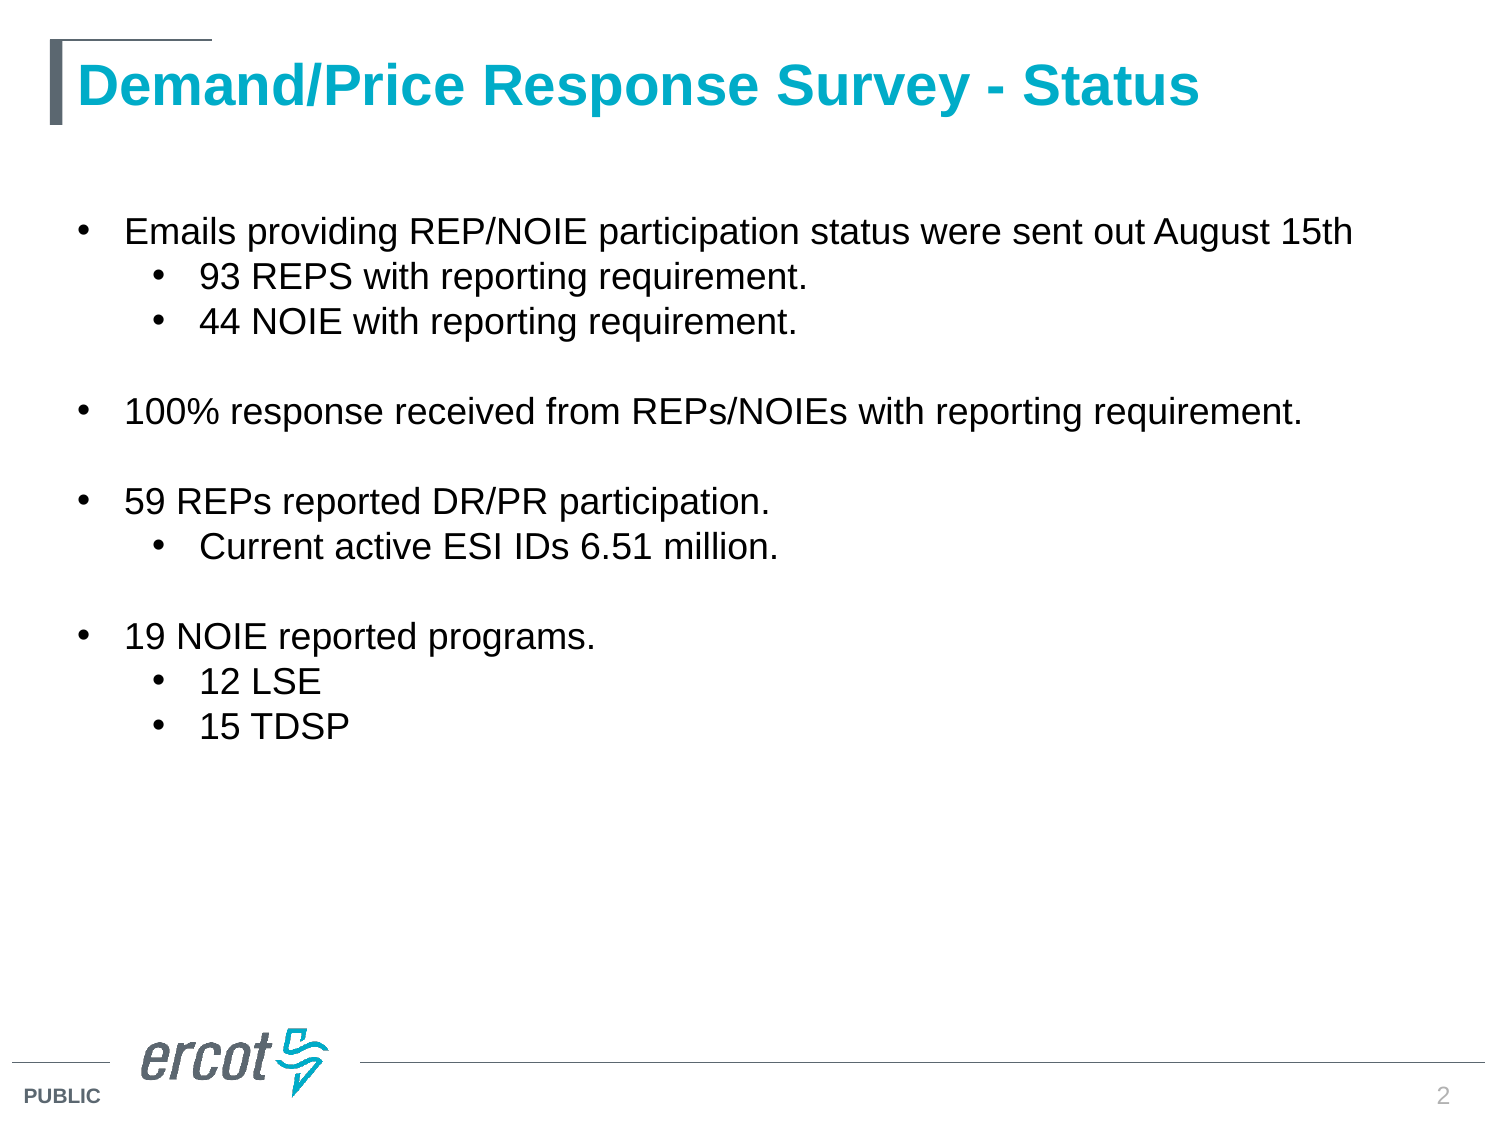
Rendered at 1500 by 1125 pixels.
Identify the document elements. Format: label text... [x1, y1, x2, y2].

picture [137, 1024, 332, 1100]
text_box Emails providing REP/NOIE participation status were sent out August 15th 93 REPS with reporting requirement. 44 NOIE with reporting requirement. 100% response received from REPs/NOIEs with reporting requirement. 59 REPs reported DR/PR participation. Current active ESI IDs 6.51 million. 19 NOIE reported programs. 12 LSE 15 TDSP [62, 199, 1400, 800]
title Demand/Price Response Survey - Status [62, 39, 1450, 125]
slide_number 2 [1400, 1076, 1488, 1113]
